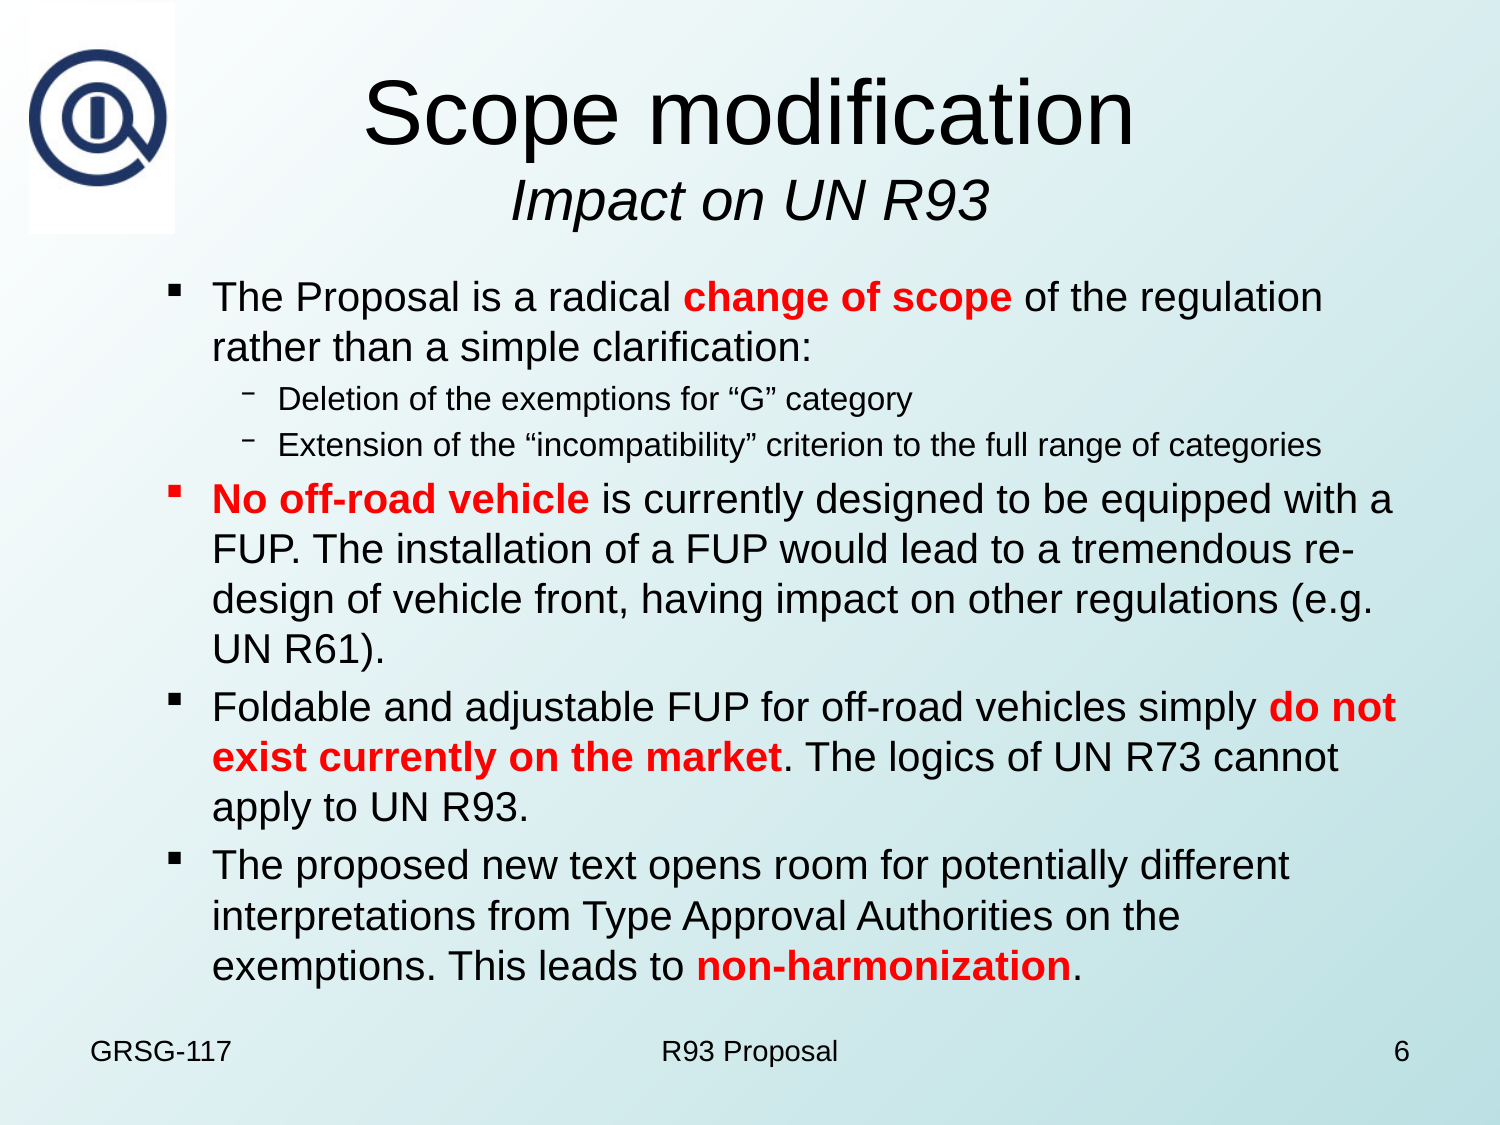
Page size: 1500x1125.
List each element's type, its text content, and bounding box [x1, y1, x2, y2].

title Scope modification Impact on UN R93 [75, 45, 1425, 233]
slide_number 6 [1074, 1024, 1426, 1103]
slide_number GRSG-117 [74, 1024, 426, 1103]
footer R93 Proposal [512, 1024, 988, 1103]
picture [29, 3, 175, 234]
list The Proposal is a radical change of scope of the regulation rather than a simple clarification: Deletion of the exemptions for “G” category Extension of the “incompatibility” criterion to the full range of categories No off-road vehicle is currently designed to be equipped with a FUP. The installation of a FUP would lead to a tremendous re-design of vehicle front, having impact on other regulations (e.g. UN R61). Foldable and adjustable FUP for off-road vehicles simply do not exist currently on the market. The logics of UN R73 cannot apply to UN R93. The proposed new text opens room for potentially different interpretations from Type Approval Authorities on the exemptions. This leads to non-harmonization. [74, 262, 1426, 1006]
